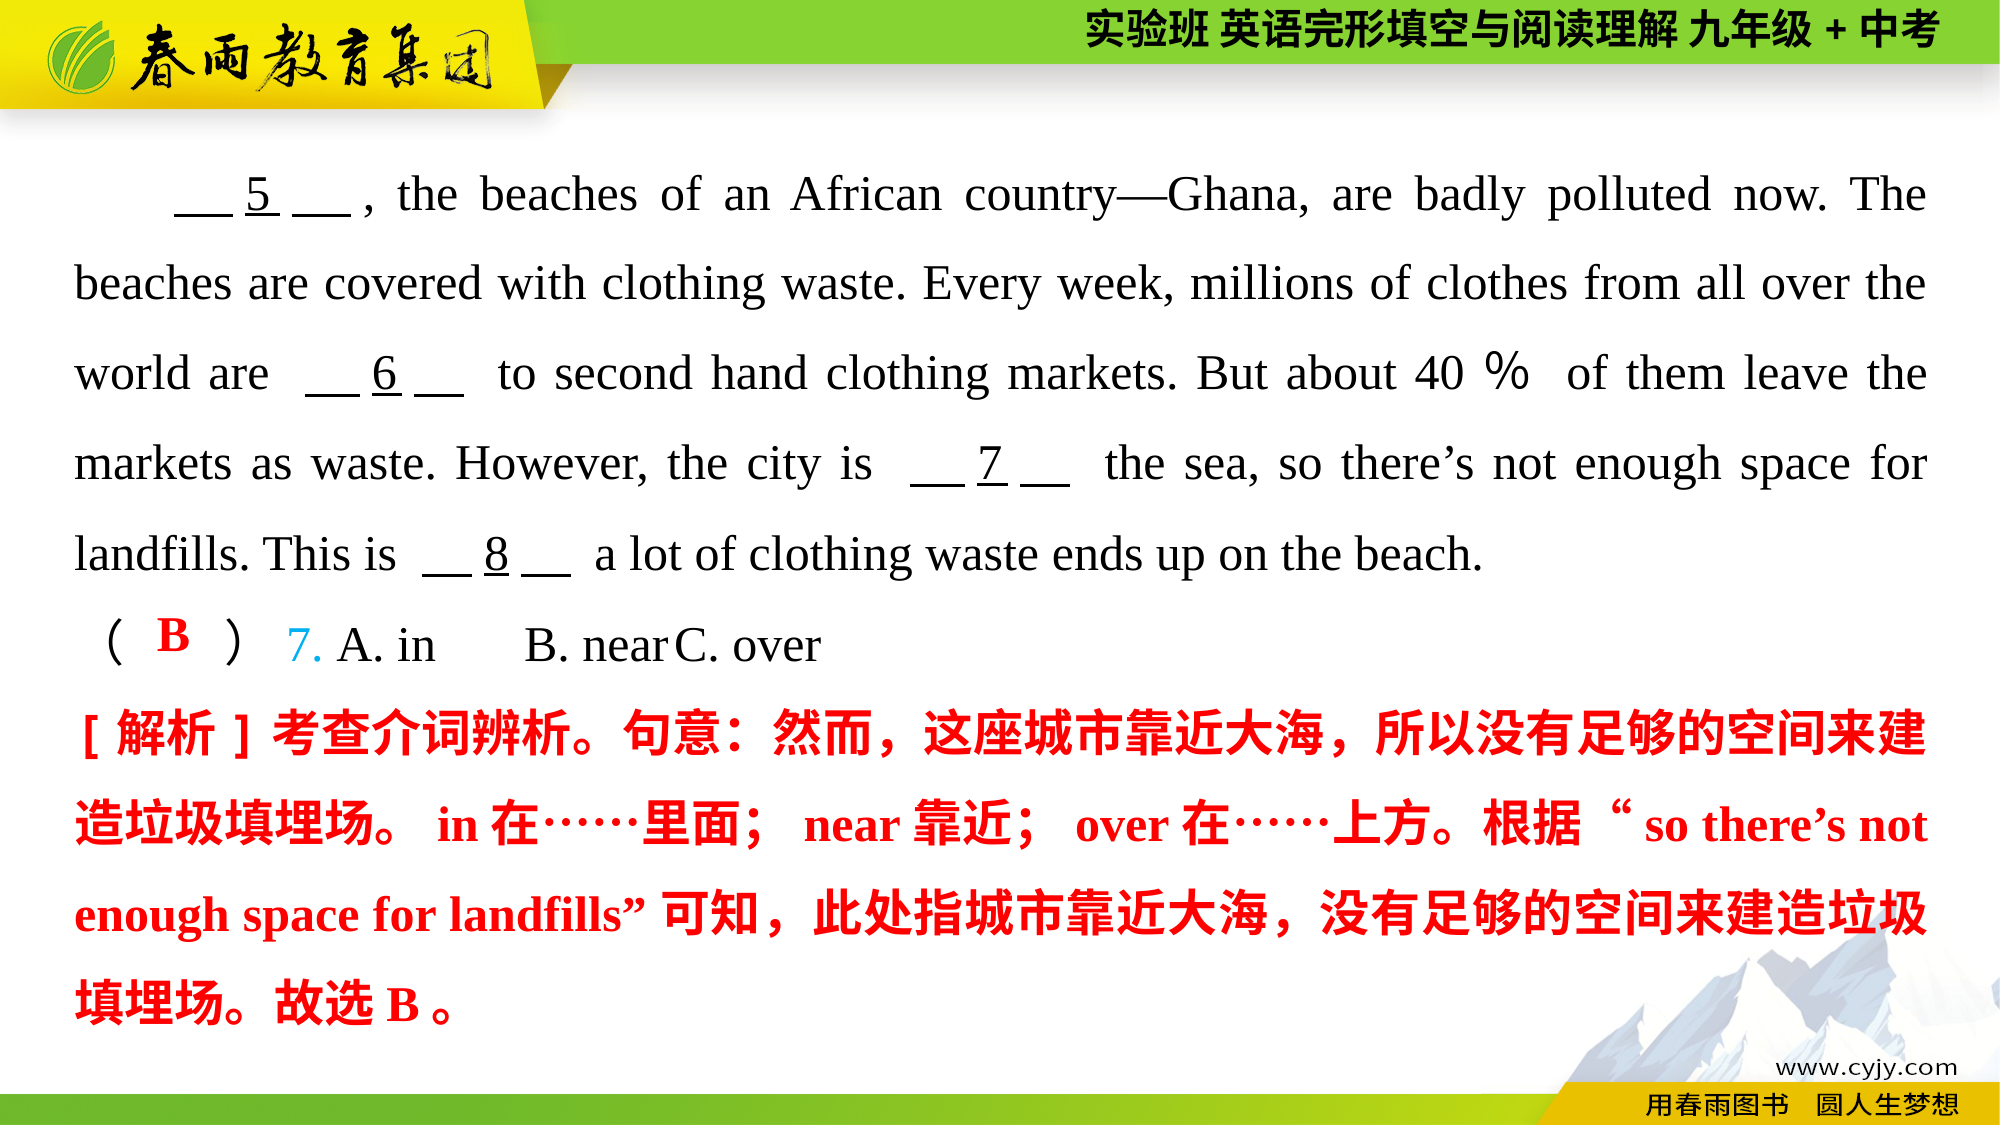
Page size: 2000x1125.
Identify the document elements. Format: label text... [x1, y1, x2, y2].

picture [0, 0, 2000, 1125]
text_box B [141, 593, 205, 669]
text_box （ ）7. A. in B. near C. over [59, 592, 1944, 680]
list 5 , the beaches of an African country—Ghana, are badly polluted now. The beaches are covered with clothing waste. Every week, millions of clothes from all over the world are 6 to second hand clothing markets. But about 40％ of them leave the markets as waste. However, the city is 7 the sea, so there’s not enough space for landfills. This is 8 a lot of clothing waste ends up on the beach. [59, 122, 1944, 592]
text_box [解析]考查介词辨析。句意：然而，这座城市靠近大海，所以没有足够的空间来建造垃圾填埋场。in在……里面；near靠近；over在……上方。根据“so there’s not enough space for landfills”可知，此处指城市靠近大海，没有足够的空间来建造垃圾填埋场。故选B。 [59, 680, 1944, 1040]
